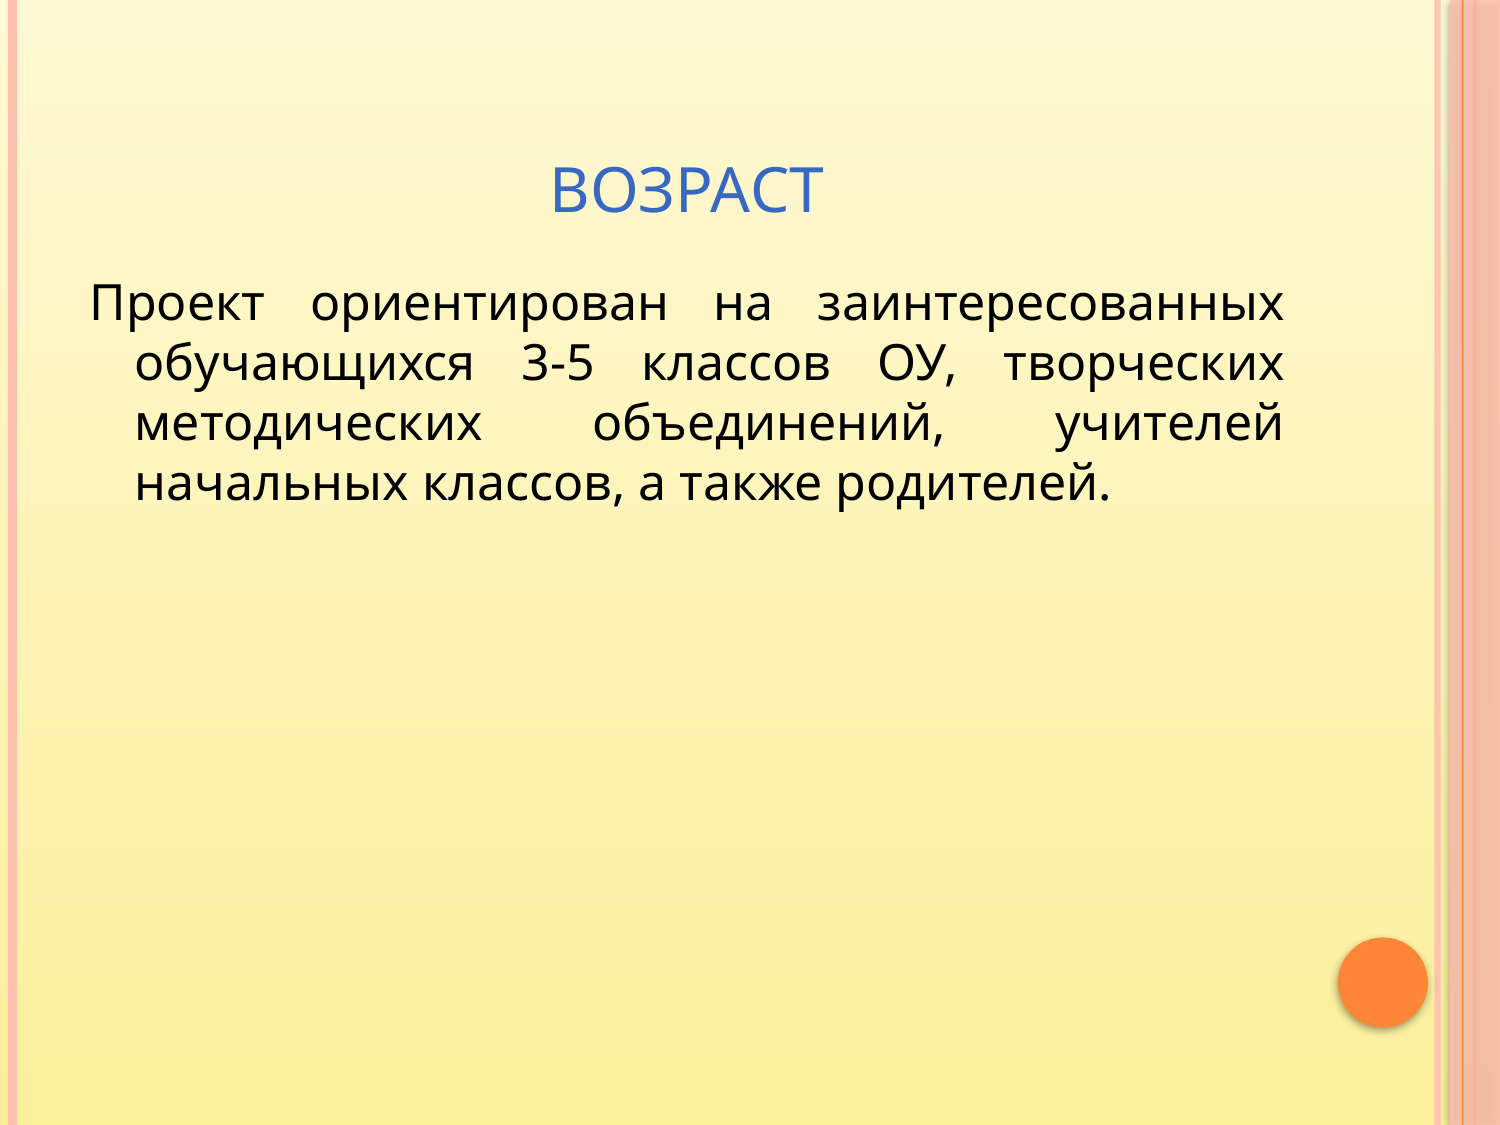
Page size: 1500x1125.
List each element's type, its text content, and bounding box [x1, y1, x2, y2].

list Проект ориентирован на заинтересованных обучающихся 3-5 классов ОУ, творческих методических объединений, учителей начальных классов, а также родителей. [75, 262, 1300, 1062]
title Возраст [75, 45, 1300, 233]
